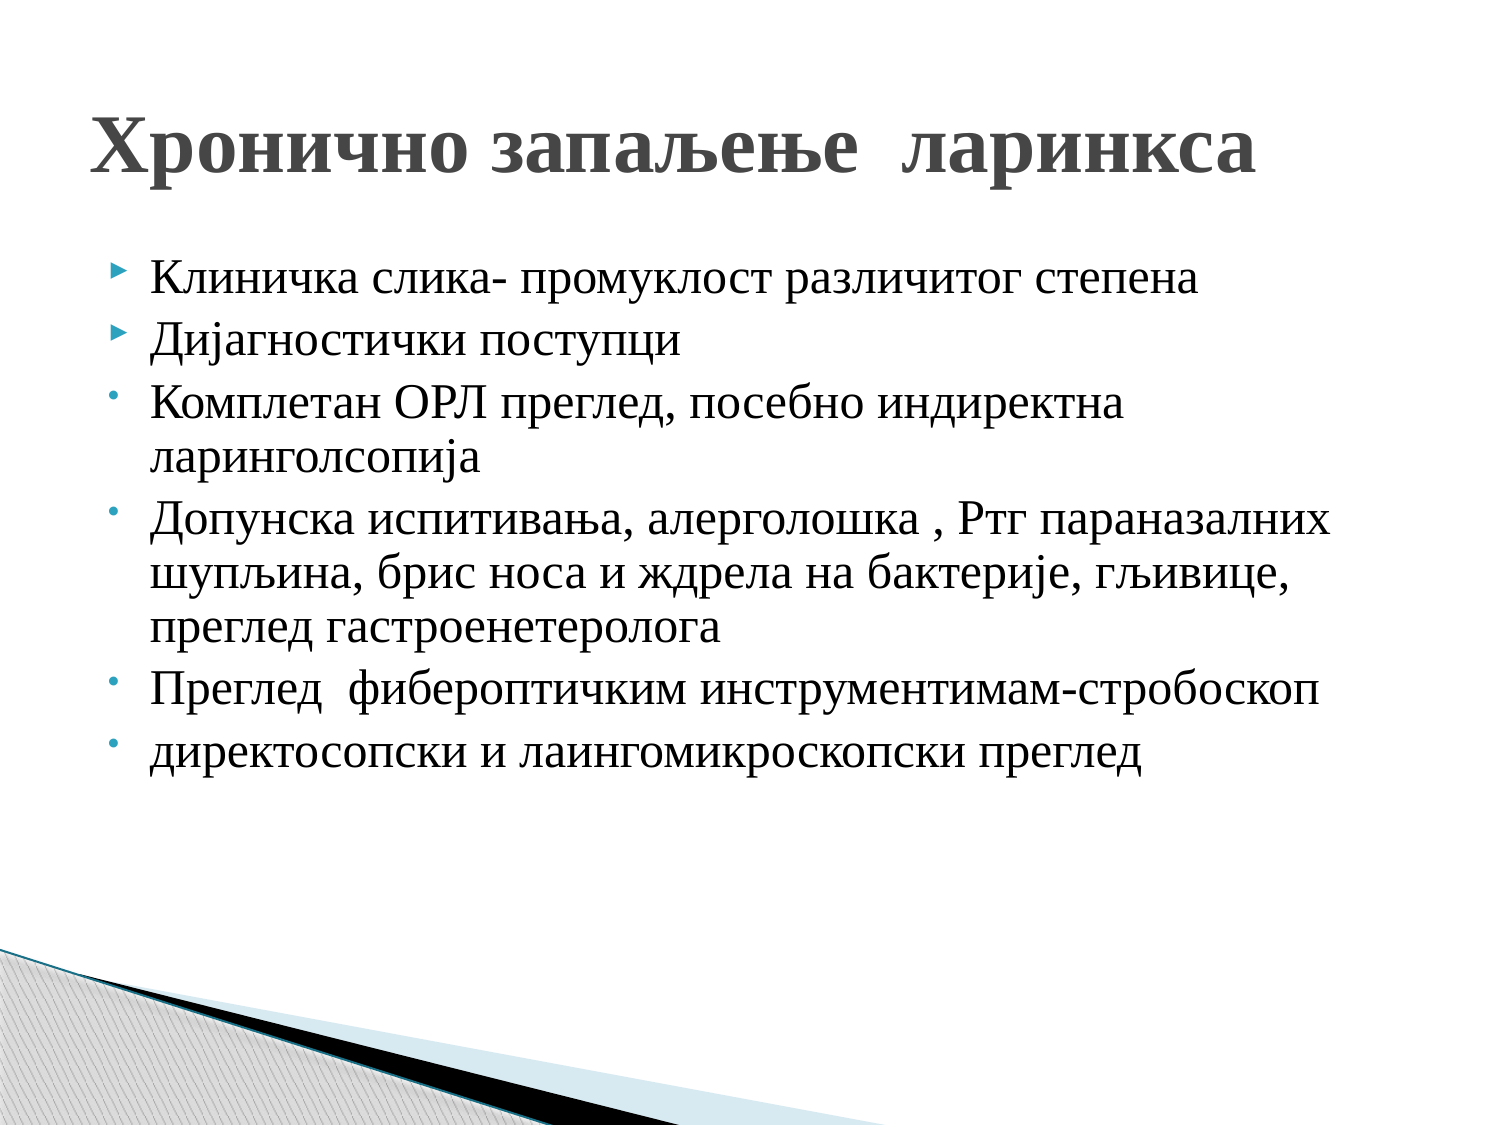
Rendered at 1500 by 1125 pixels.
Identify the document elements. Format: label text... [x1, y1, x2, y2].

list Клиничка слика- промуклост различитог степена Дијагностички поступци Комплетан ОРЛ преглед, посебно индиректна ларинголсопија Допунска испитивања, алерголошка , Ртг параназалних шупљина, брис носа и ждрела на бактерије, гљивице, преглед гастроенетеролога Преглед фибероптичким инструментимам-стробоскоп директосопски и лаингомикроскопски преглед [74, 242, 1426, 986]
title Хронично запаљење ларинкса [75, 45, 1425, 233]
